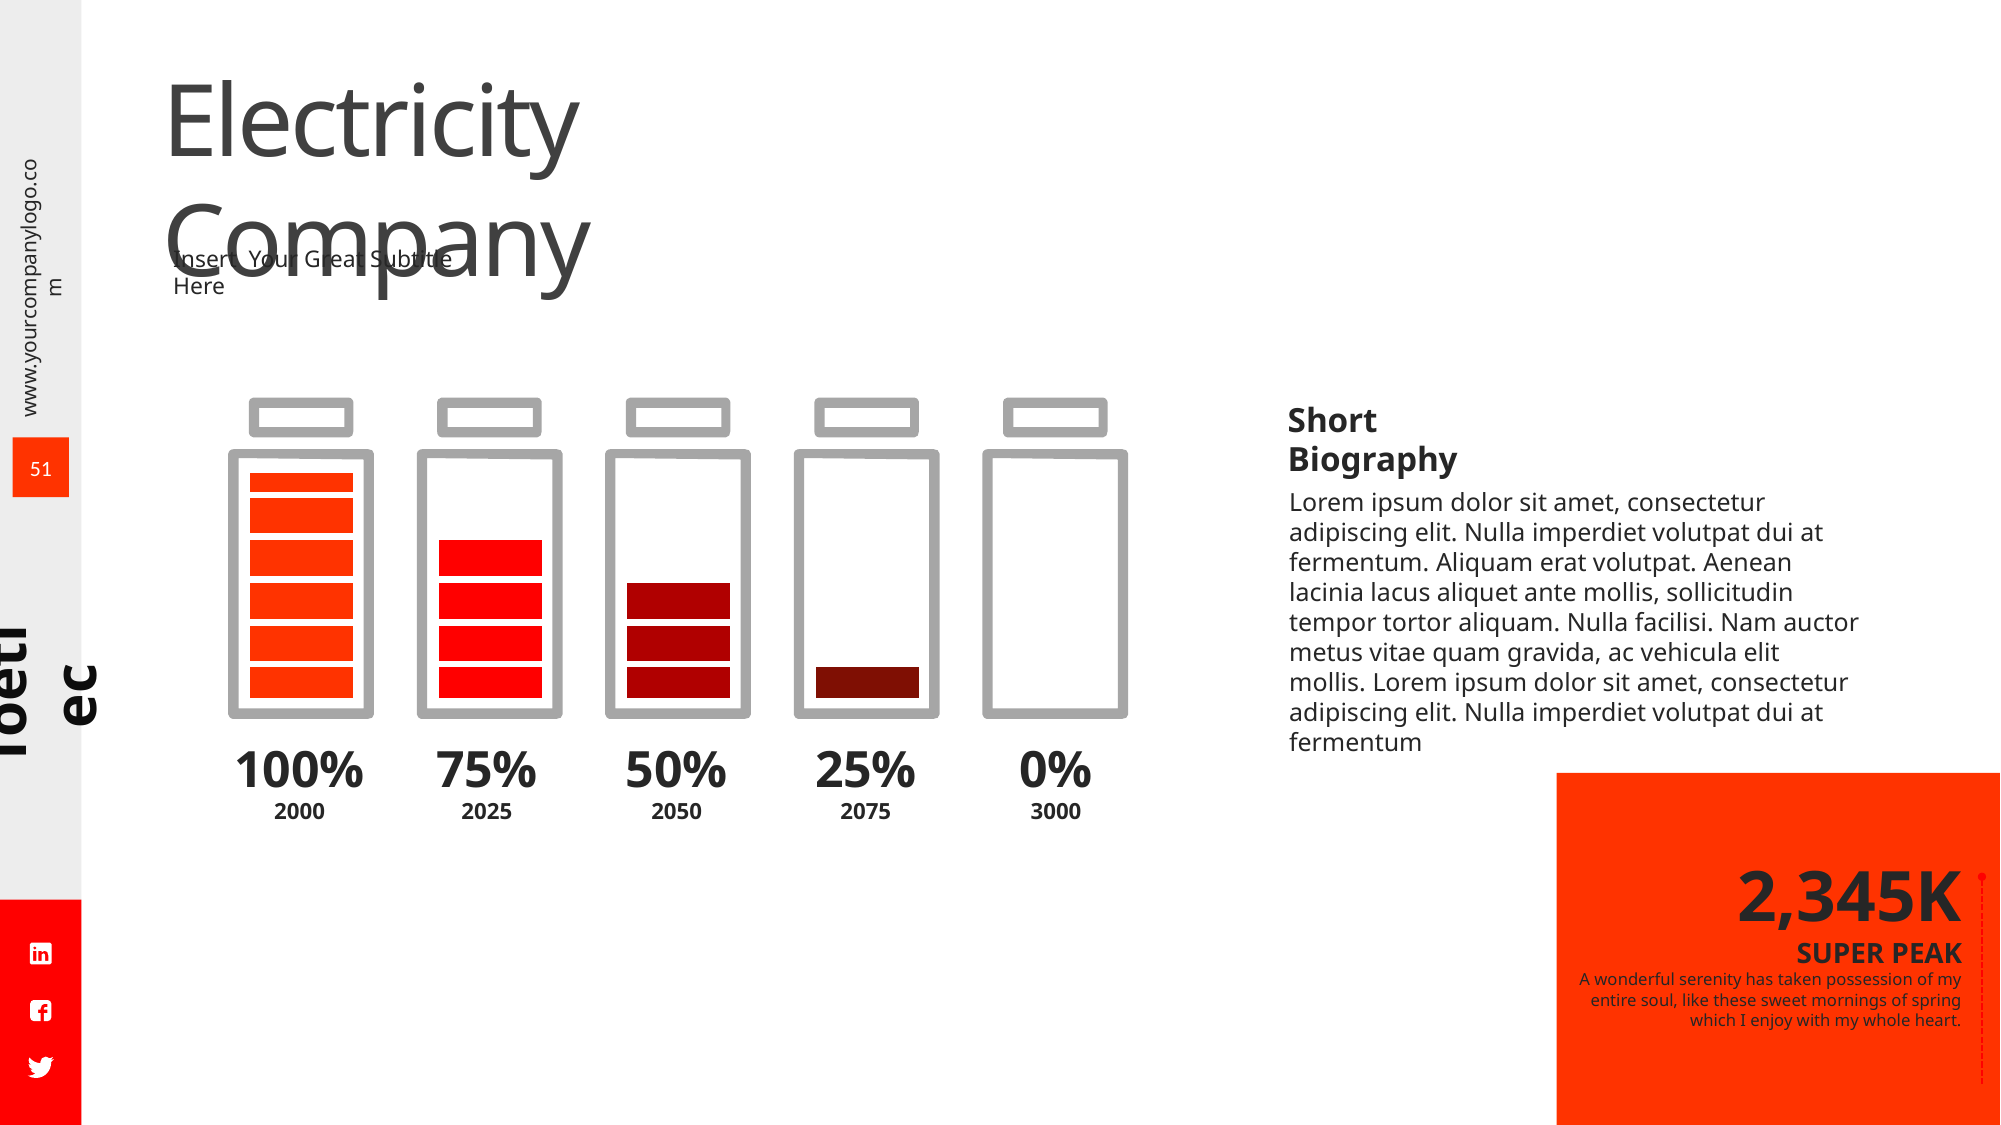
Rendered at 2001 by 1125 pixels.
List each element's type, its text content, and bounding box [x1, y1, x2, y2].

text_box Insert Your Great Subtitle Here [158, 237, 512, 307]
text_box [209, 397, 1147, 870]
slide_number 51 [12, 437, 69, 498]
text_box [1556, 842, 1982, 1094]
text_box [1556, 772, 2000, 1125]
text_box Short Biography [1272, 404, 1557, 473]
text_box Electricity Company [147, 116, 677, 236]
text_box Lorem ipsum dolor sit amet, consectetur adipiscing elit. Nulla imperdiet volutpat dui at fermentum. Aliquam erat volutpat. Aenean lacinia lacus aliquet ante mollis, sollicitudin tempor tortor aliquam. Nulla facilisi. Nam auctor metus vitae quam gravida, ac vehicula elit mollis. Lorem ipsum dolor sit amet, consectetur adipiscing elit. Nulla imperdiet volutpat dui at fermentum [1274, 479, 1876, 764]
